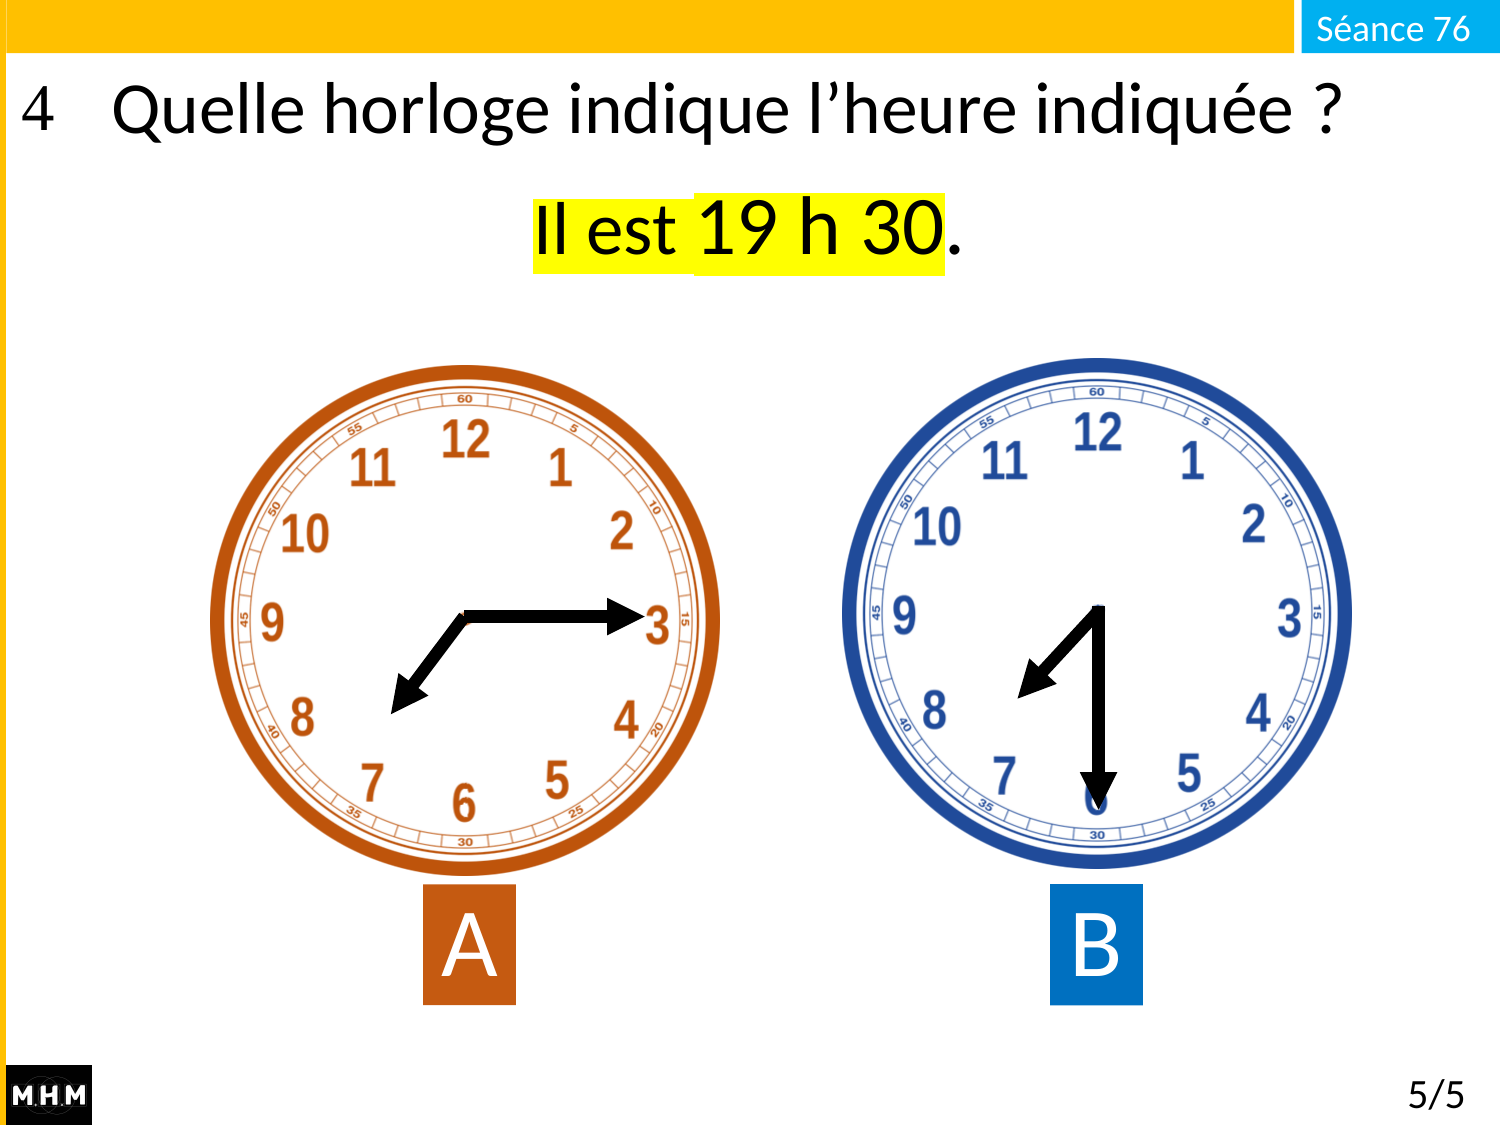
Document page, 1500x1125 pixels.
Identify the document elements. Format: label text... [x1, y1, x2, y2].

picture [6, 1065, 92, 1125]
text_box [1017, 613, 1097, 699]
list 5/5 [1373, 1064, 1500, 1125]
picture [210, 365, 720, 876]
picture [841, 358, 1351, 869]
text_box Il est 19 h 30. [518, 167, 1187, 289]
title Quelle horloge indique l’heure indiquée ? [96, 60, 1391, 160]
text_box B [1050, 884, 1143, 1006]
text_box A [423, 884, 516, 1006]
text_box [390, 616, 465, 715]
